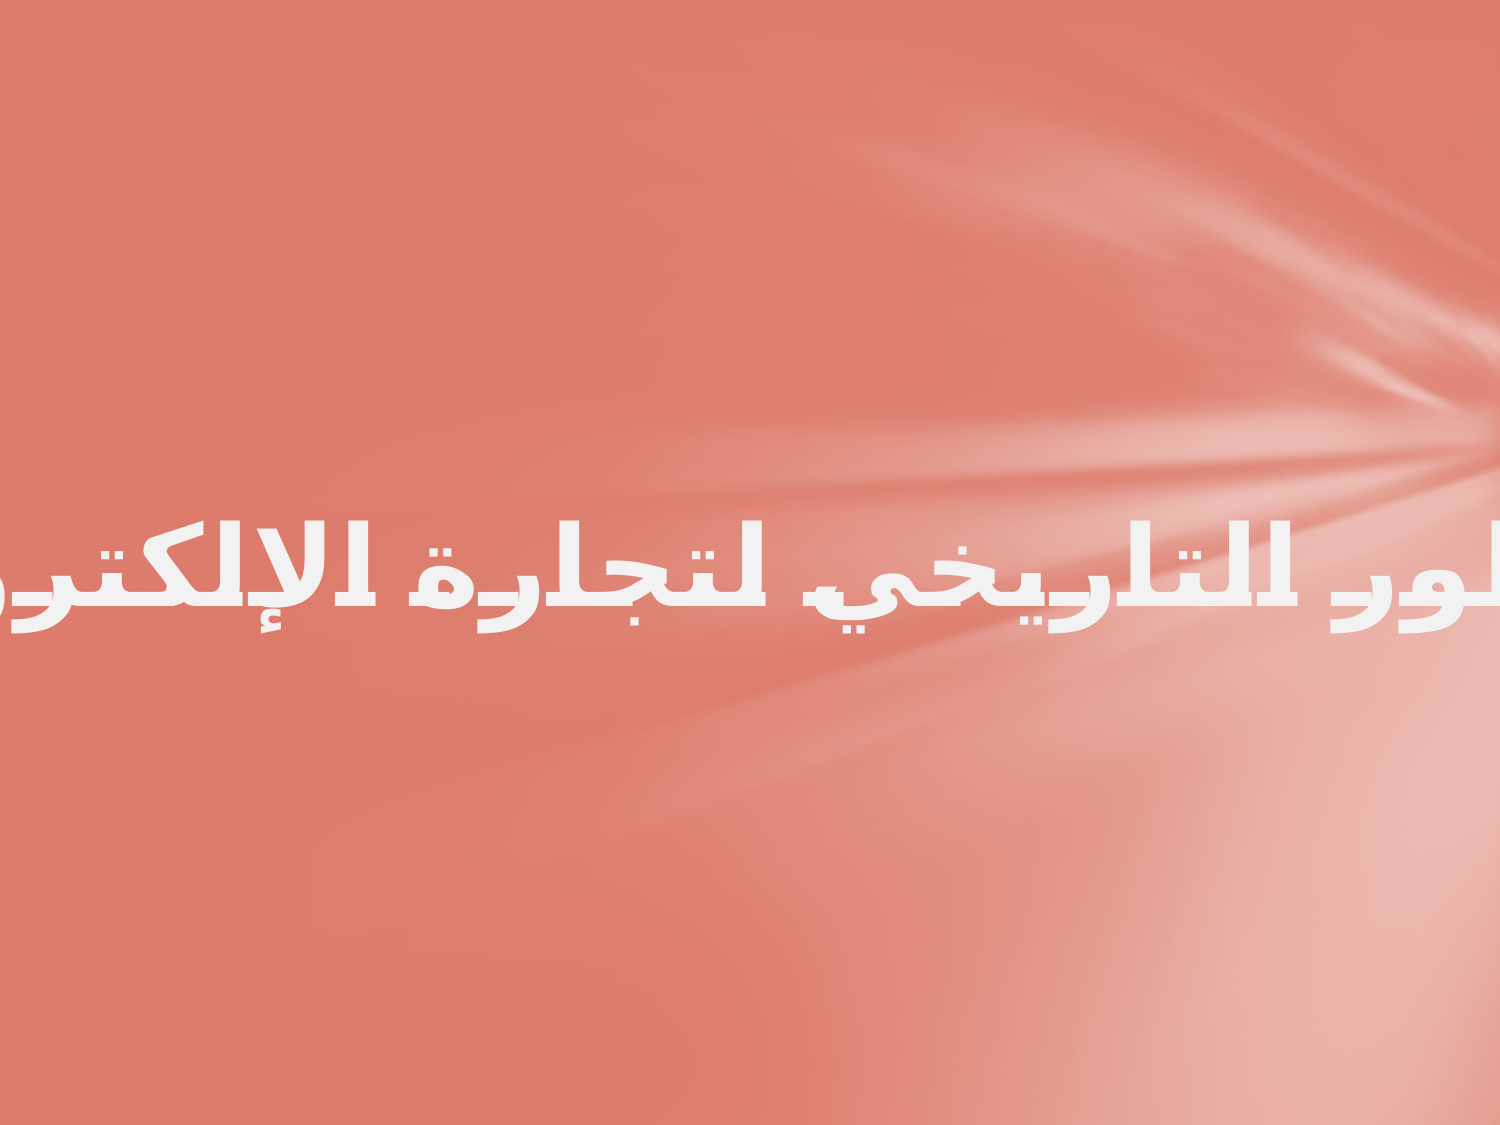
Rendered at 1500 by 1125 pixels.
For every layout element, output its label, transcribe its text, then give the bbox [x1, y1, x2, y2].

text_box التطور التاريخي لتجارة الإلكترونية [0, 486, 1500, 637]
